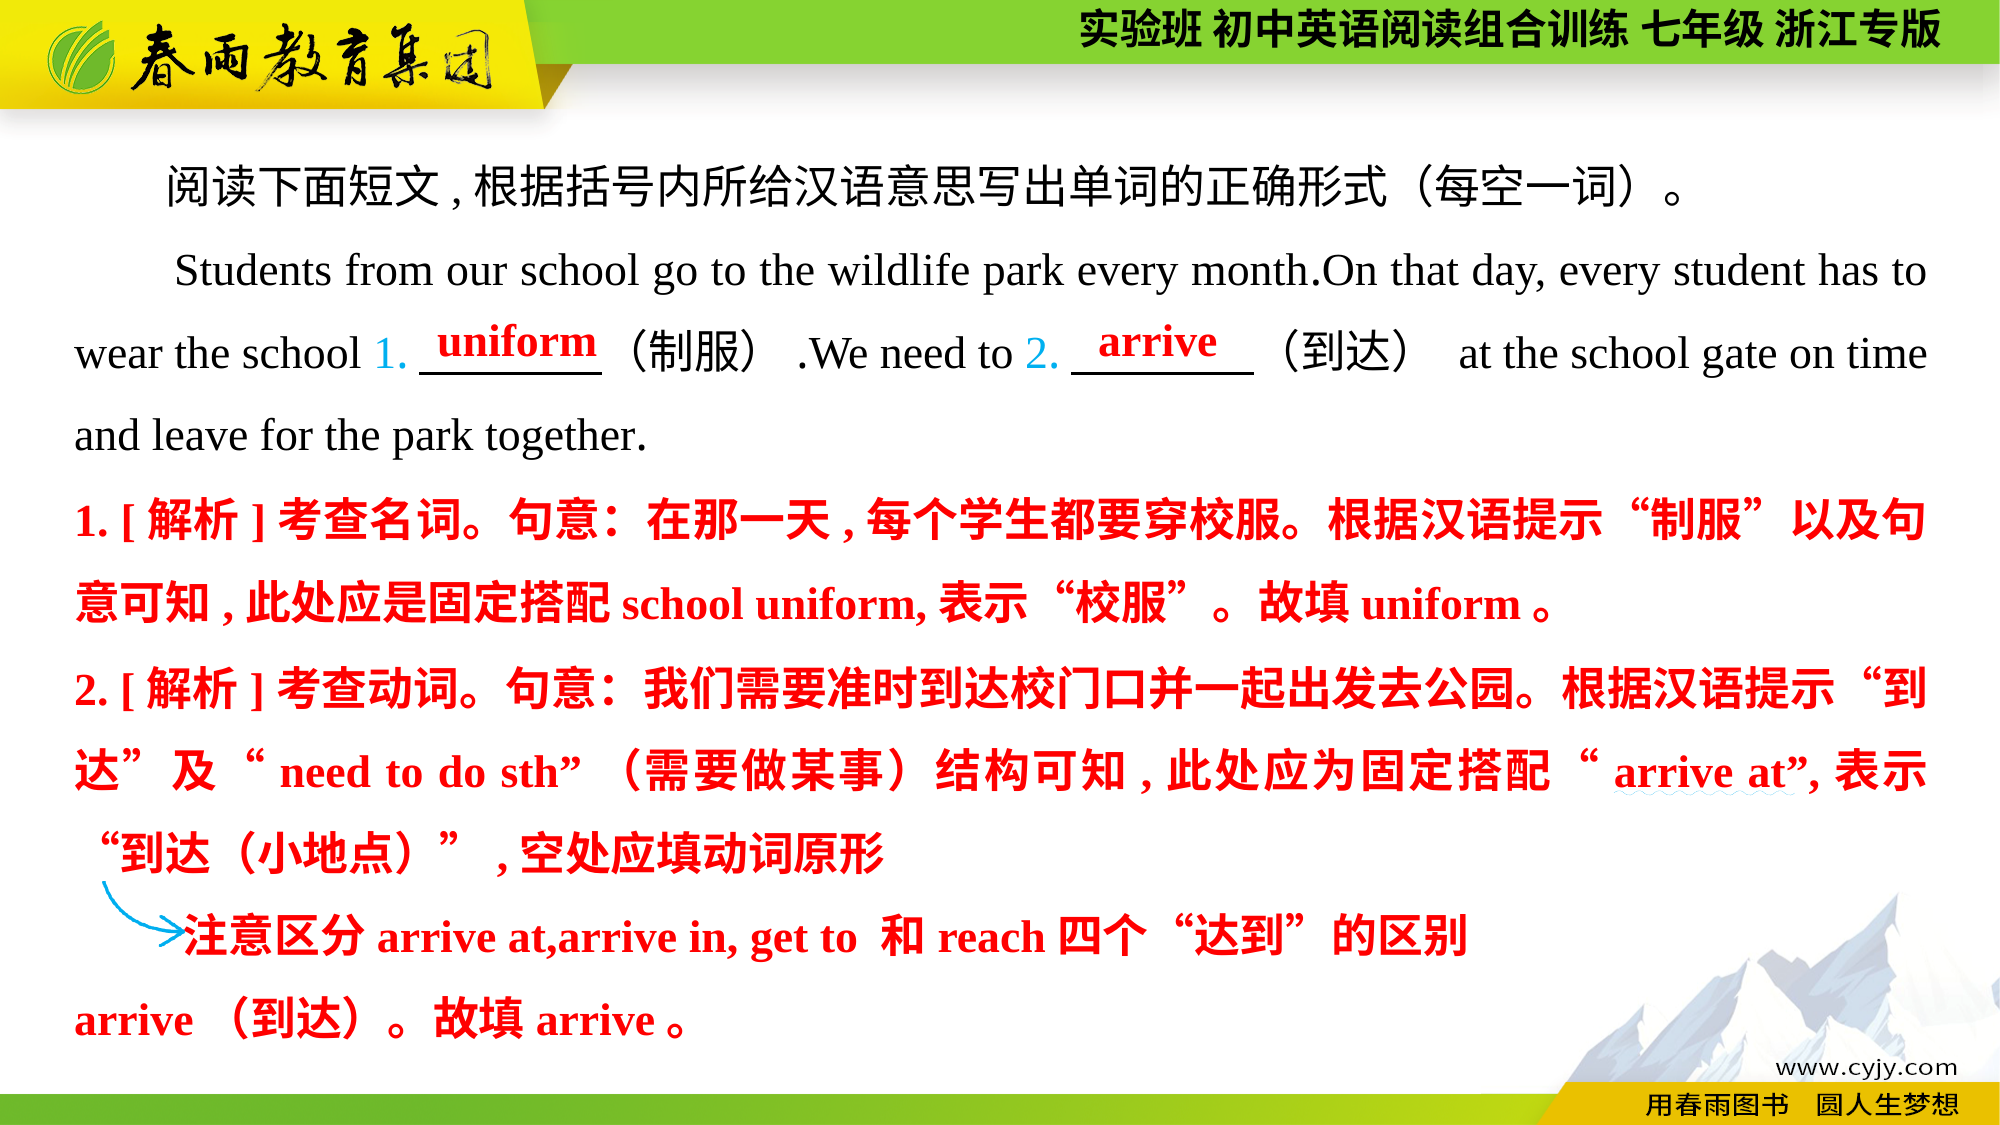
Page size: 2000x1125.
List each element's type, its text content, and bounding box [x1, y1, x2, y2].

text_box 1. [解析]考查名词。句意：在那一天,每个学生都要穿校服。根据汉语提示“制服”以及句意可知,此处应是固定搭配school uniform,表示“校服”。故填uniform。 [59, 456, 1944, 636]
text_box 2. [解析]考查动词。句意：我们需要准时到达校门口并一起出发去公园。根据汉语提示“到达”及“need to do sth”（需要做某事）结构可知,此处应为固定搭配“arrive at”,表示“到达（小地点）”,空处应填动词原形 注意区分arrive at,arrive in, get to 和reach四个“达到”的区别 arrive（到达）。故填arrive。 [59, 636, 1944, 1052]
text_box uniform [422, 303, 613, 374]
picture [0, 0, 2000, 1125]
text_box arrive [1083, 303, 1233, 374]
list 阅读下面短文,根据括号内所给汉语意思写出单词的正确形式（每空一词）。 Students from our school go to the wildlife park every month.On that day, every student has to wear the school 1. （制服）.We need to 2. （到达） at the school gate on time and leave for the park together. [59, 122, 1944, 456]
